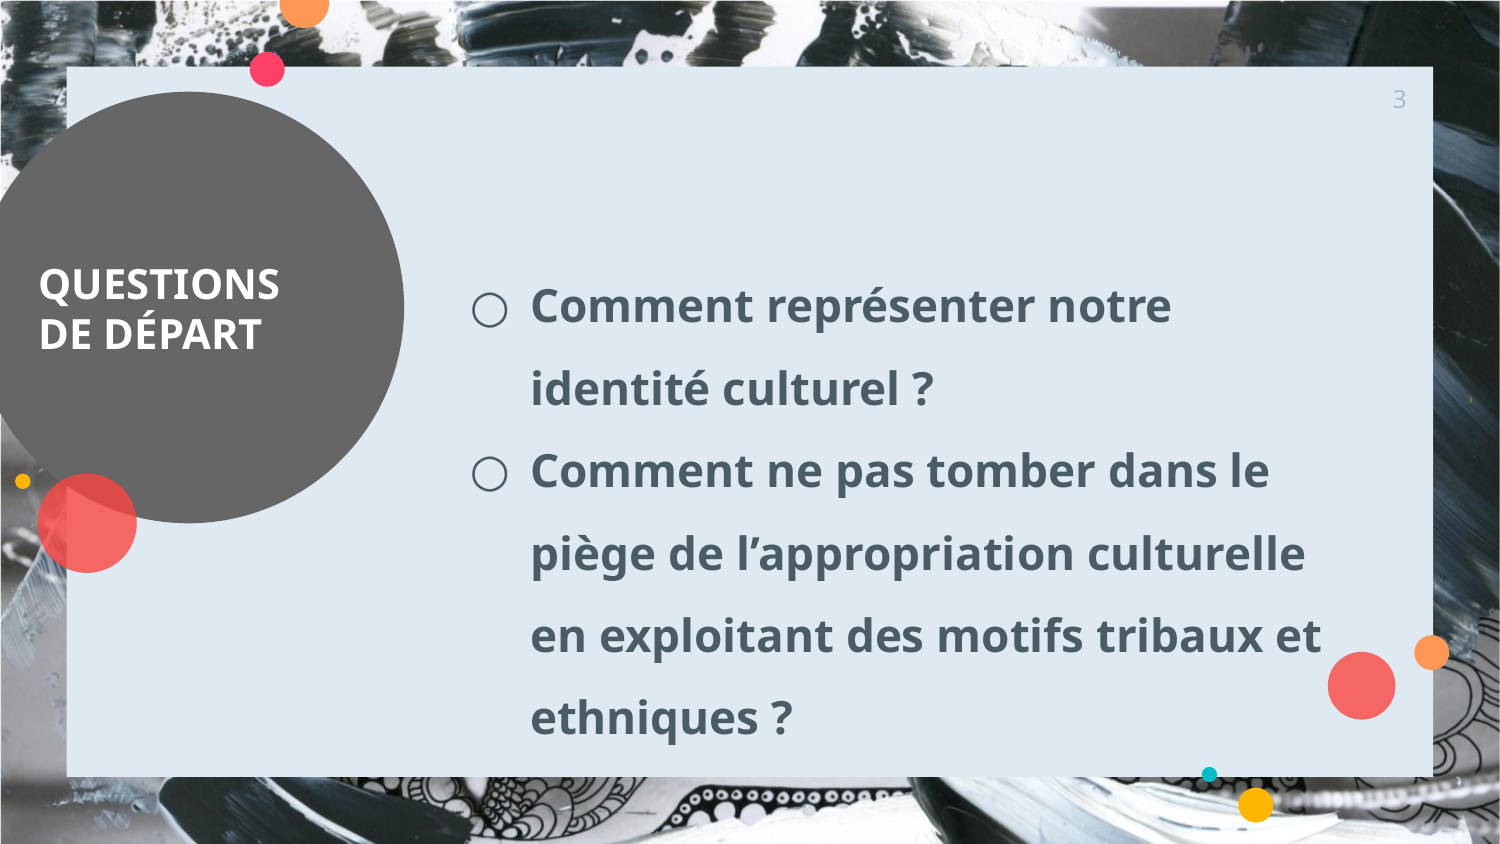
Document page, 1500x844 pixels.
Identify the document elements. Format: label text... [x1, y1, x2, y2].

picture [2, 2, 1500, 844]
slide_number ‹#› [1331, 68, 1422, 134]
list Comment représenter notre identité culturel ? Comment ne pas tomber dans le piège de l’appropriation culturelle en exploitant des motifs tribaux et ethniques ? [440, 234, 1374, 684]
title QUESTIONS DE DÉPART [23, 91, 375, 524]
